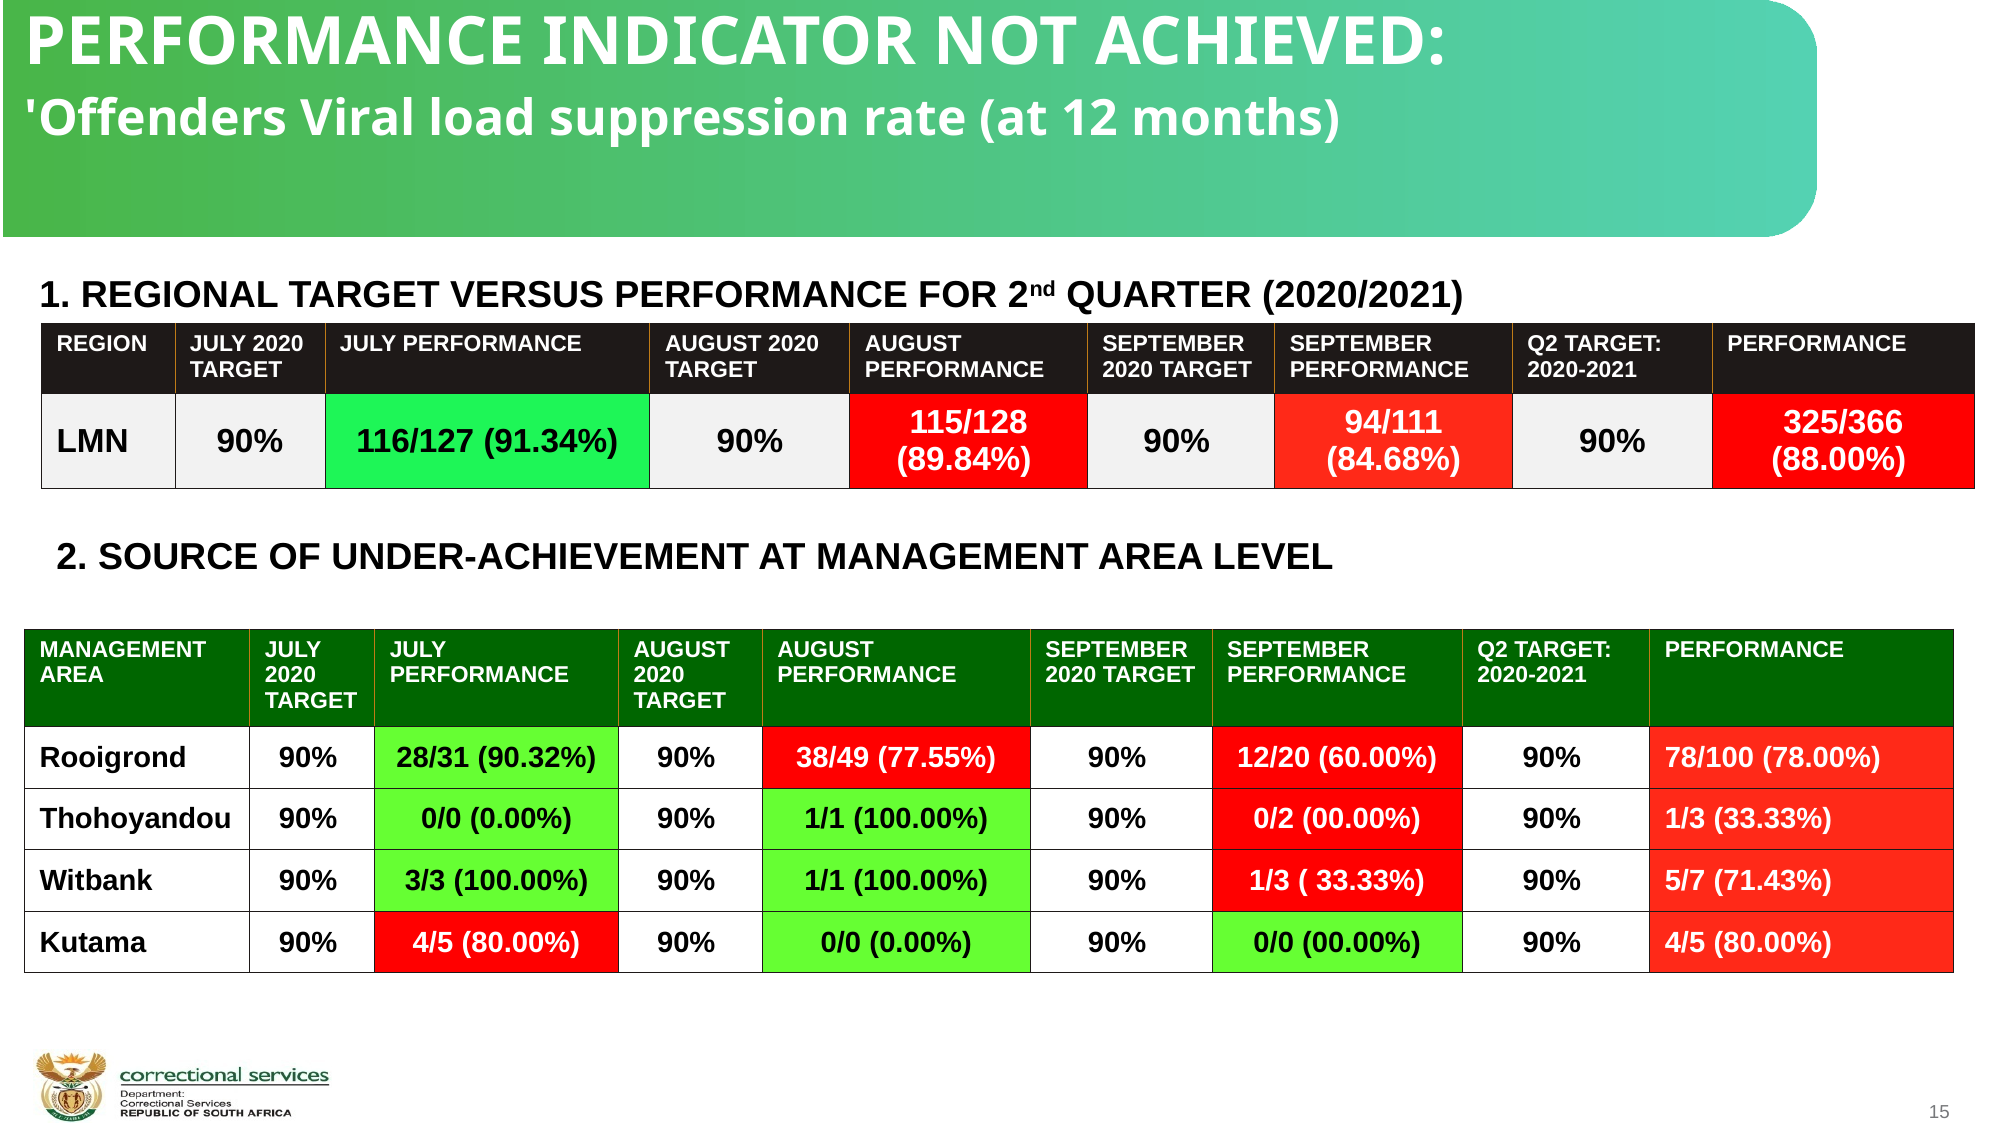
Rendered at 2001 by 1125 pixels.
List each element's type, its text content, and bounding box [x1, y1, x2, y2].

table_cell 90% [1031, 850, 1212, 911]
table_cell 1/3 ( 33.33%) [1213, 850, 1462, 911]
table_header Q2 TARGET: 2020-2021 [1463, 630, 1649, 726]
table_header AUGUST PERFORMANCE [850, 324, 1087, 393]
table_cell 325/366 (88.00%) [1713, 394, 1974, 488]
table_cell Kutama [25, 912, 249, 972]
text_box 1. REGIONAL TARGET VERSUS PERFORMANCE FOR 2nd QUARTER (2020/2021) [24, 262, 1490, 323]
table_cell 90% [619, 727, 762, 788]
table_cell 0/0 (0.00%) [763, 912, 1030, 972]
table_cell 90% [1463, 727, 1649, 788]
table_cell 94/111 (84.68%) [1275, 394, 1512, 488]
table_header JULY PERFORMANCE [375, 630, 618, 726]
table_cell 90% [1031, 912, 1212, 972]
table_cell 4/5 (80.00%) [375, 912, 618, 972]
table_cell 3/3 (100.00%) [375, 850, 618, 911]
table_header JULY 2020 TARGET [176, 324, 325, 393]
table_cell Rooigrond [25, 727, 249, 788]
table_cell 90% [1088, 394, 1274, 488]
table_header AUGUST PERFORMANCE [763, 630, 1030, 726]
table_header PERFORMANCE [1650, 630, 1953, 726]
table_cell 78/100 (78.00%) [1650, 727, 1953, 788]
table_cell 90% [250, 850, 374, 911]
table_cell Thohoyandou [25, 789, 249, 849]
table_cell 1/1 (100.00%) [763, 850, 1030, 911]
table_header PERFORMANCE [1713, 324, 1974, 393]
table_cell 90% [1031, 727, 1212, 788]
table_header SEPTEMBER PERFORMANCE [1213, 630, 1462, 726]
picture [33, 1049, 332, 1123]
table_header SEPTEMBER PERFORMANCE [1275, 324, 1512, 393]
table_cell 0/2 (00.00%) [1213, 789, 1462, 849]
text_box 2. SOURCE OF UNDER-ACHIEVEMENT AT MANAGEMENT AREA LEVEL [0, 524, 1490, 585]
table_cell 90% [250, 789, 374, 849]
table_cell 90% [1463, 789, 1649, 849]
table_cell 90% [1513, 394, 1712, 488]
table_cell 0/0 (0.00%) [375, 789, 618, 849]
text_box PERFORMANCE INDICATOR NOT ACHIEVED: 'Offenders Viral load suppression rate (at 12 months) [10, 0, 1808, 86]
table_cell 1/1 (100.00%) [763, 789, 1030, 849]
table_header MANAGEMENT AREA [25, 630, 249, 726]
table_header SEPTEMBER 2020 TARGET [1088, 324, 1274, 393]
table_cell 0/0 (00.00%) [1213, 912, 1462, 972]
table_cell 90% [1463, 850, 1649, 911]
table_header AUGUST 2020 TARGET [619, 630, 762, 726]
table_cell 90% [176, 394, 325, 488]
table_cell 90% [619, 789, 762, 849]
table_cell 90% [1031, 789, 1212, 849]
table_header Q2 TARGET: 2020-2021 [1513, 324, 1712, 393]
table_header JULY 2020 TARGET [250, 630, 374, 726]
table_cell Witbank [25, 850, 249, 911]
table_cell 115/128 (89.84%) [850, 394, 1087, 488]
table_cell 90% [619, 912, 762, 972]
text_box [3, 0, 1817, 237]
table_cell 90% [250, 912, 374, 972]
table_header JULY PERFORMANCE [326, 324, 649, 393]
table_cell 4/5 (80.00%) [1650, 912, 1953, 972]
table_cell 90% [250, 727, 374, 788]
table_cell 28/31 (90.32%) [375, 727, 618, 788]
table_cell 5/7 (71.43%) [1650, 850, 1953, 911]
table_cell 1/3 (33.33%) [1650, 789, 1953, 849]
table_header REGION [42, 324, 175, 393]
table_cell 90% [619, 850, 762, 911]
table_cell 38/49 (77.55%) [763, 727, 1030, 788]
table_header SEPTEMBER 2020 TARGET [1031, 630, 1212, 726]
table_cell 90% [1463, 912, 1649, 972]
table_cell LMN [42, 394, 175, 488]
table_header AUGUST 2020 TARGET [650, 324, 849, 393]
table_cell 12/20 (60.00%) [1213, 727, 1462, 788]
table_cell 90% [650, 394, 849, 488]
table_cell 116/127 (91.34%) [326, 394, 649, 488]
